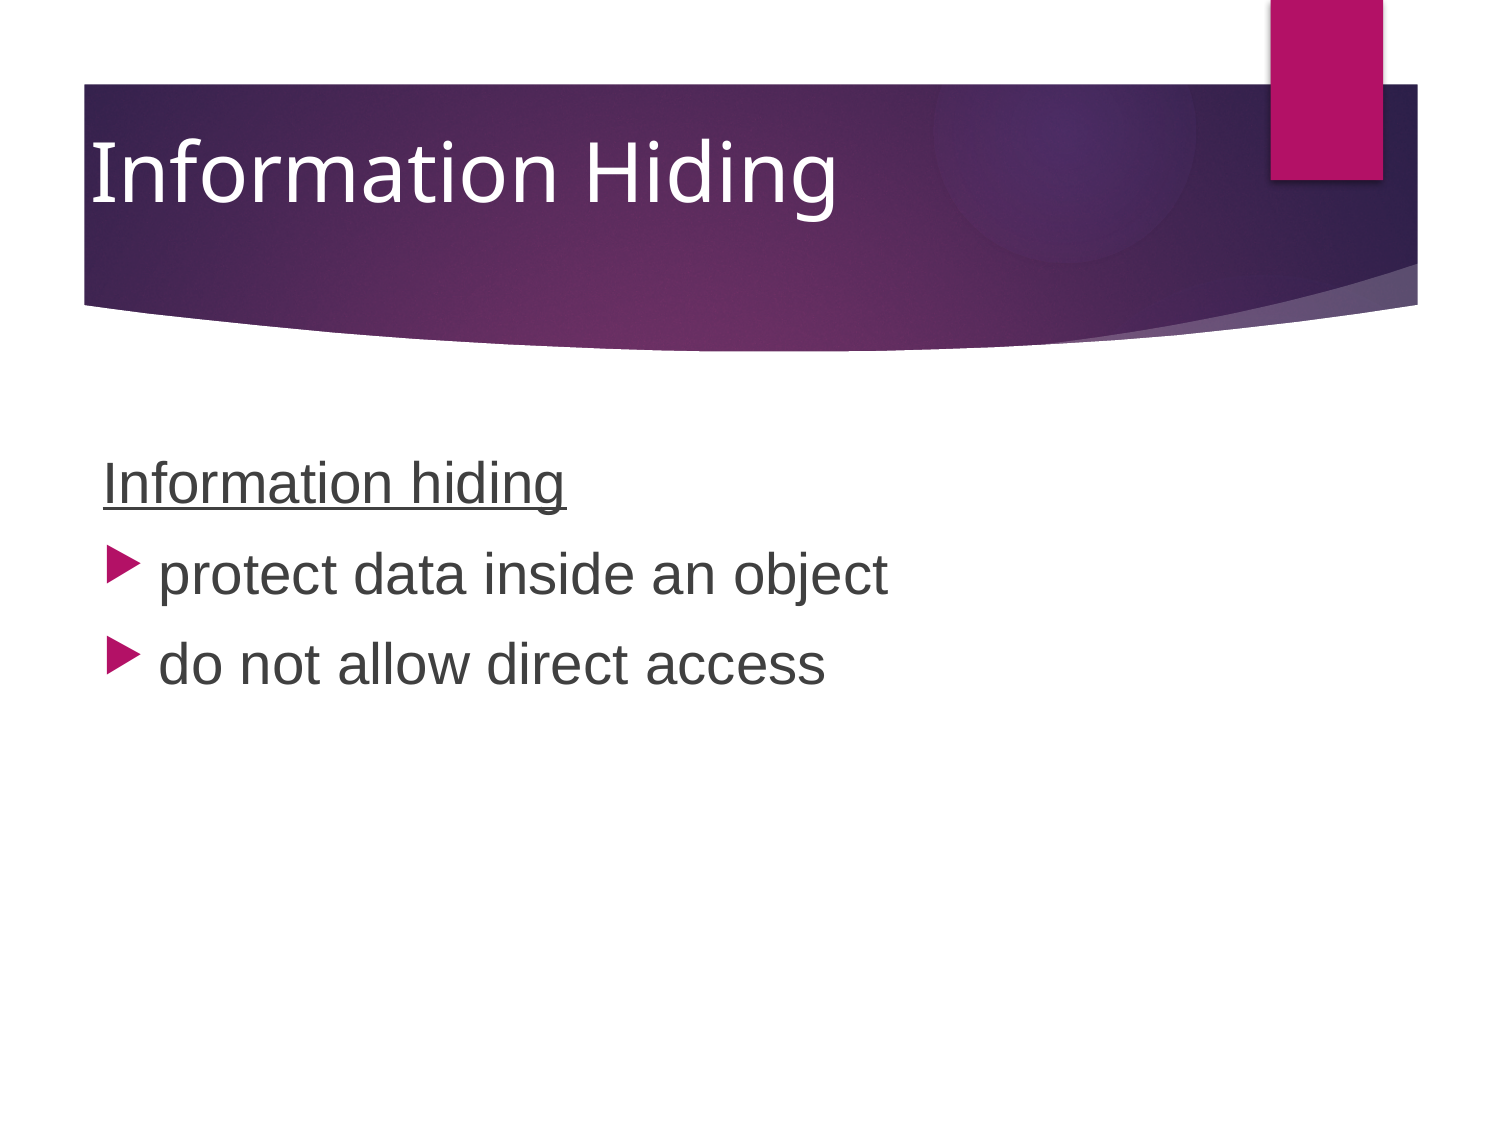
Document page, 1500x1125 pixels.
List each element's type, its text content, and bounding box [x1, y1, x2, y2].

list Information hiding protect data inside an object do not allow direct access [87, 437, 1232, 793]
title Information Hiding [75, 75, 1438, 263]
